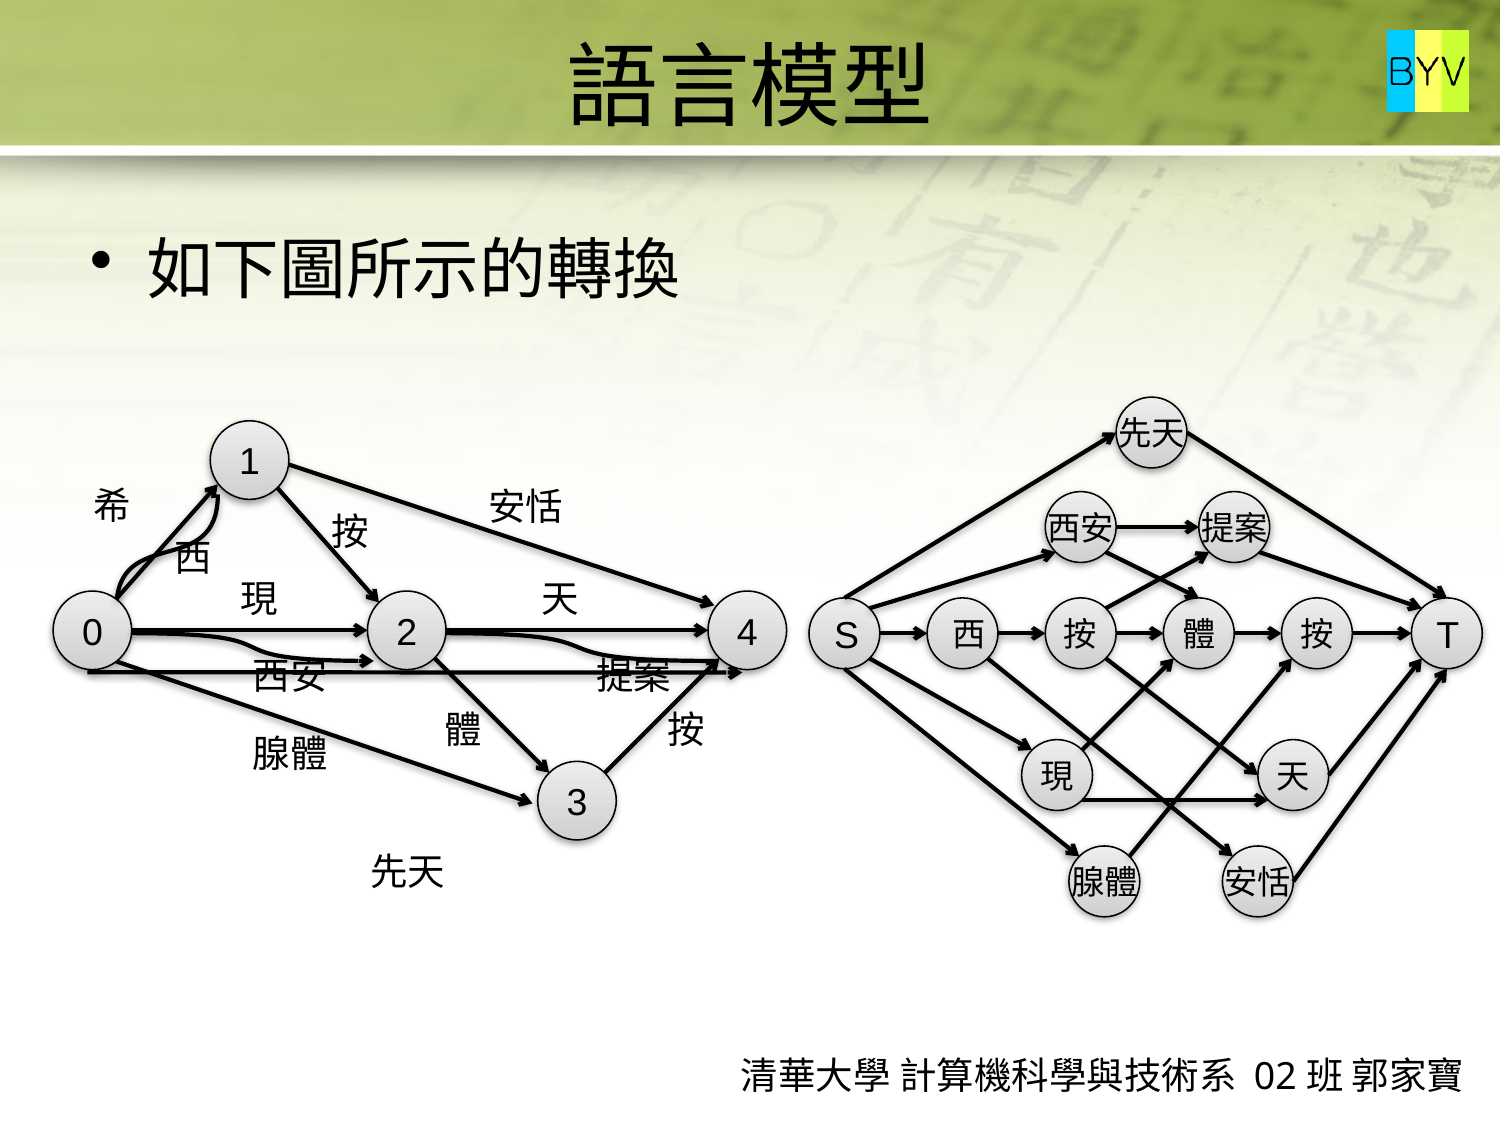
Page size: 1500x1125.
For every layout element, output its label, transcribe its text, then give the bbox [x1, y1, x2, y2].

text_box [52, 420, 787, 909]
picture [0, 0, 1500, 1125]
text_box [808, 396, 1483, 918]
title 語言模型 [75, 20, 1425, 149]
list 如下圖所示的轉換 [75, 219, 1425, 1035]
